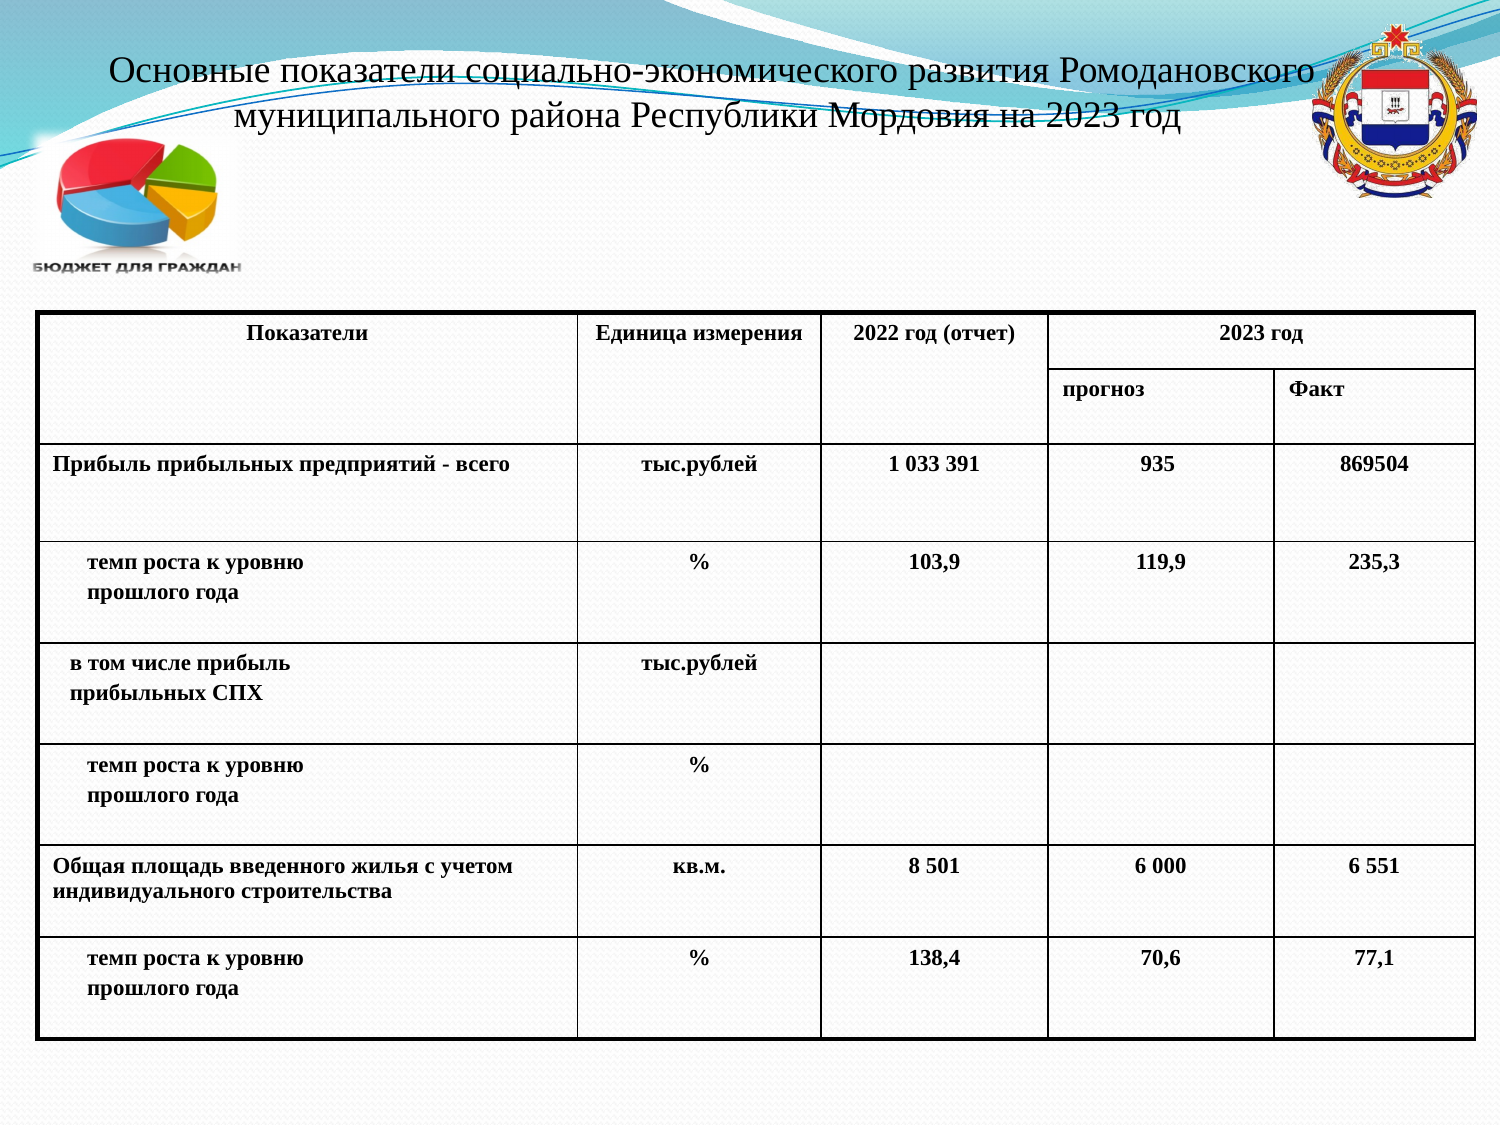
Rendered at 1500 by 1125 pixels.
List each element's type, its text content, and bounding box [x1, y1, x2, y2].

table_header Показатели [40, 315, 577, 443]
table_cell 935 [1049, 445, 1273, 541]
table_cell 235,3 [1275, 542, 1474, 642]
table_cell 8 501 [822, 846, 1047, 936]
table_cell 119,9 [1049, 542, 1273, 642]
table_cell тыс.рублей [578, 445, 820, 541]
table_cell прогноз [1049, 370, 1273, 443]
table_cell 6 000 [1049, 846, 1273, 936]
table_cell темп роста к уровню прошлого года [40, 745, 577, 844]
table_cell % [578, 938, 820, 1037]
table_cell [1275, 644, 1474, 743]
table_cell темп роста к уровню прошлого года [40, 542, 577, 642]
table_cell темп роста к уровню прошлого года [40, 938, 577, 1037]
table_header 2022 год (отчет) [822, 315, 1047, 443]
table_cell [822, 745, 1047, 844]
table_cell [1049, 745, 1273, 844]
table_header Единица измерения [578, 315, 820, 443]
table_cell % [578, 745, 820, 844]
table_cell 6 551 [1275, 846, 1474, 936]
text_box Основные показатели социально-экономического развития Ромодановского муниципального района Республики Мордовия на 2023 год [37, 37, 1303, 143]
table_cell Общая площадь введенного жилья с учетом индивидуального строительства [40, 846, 577, 936]
table_cell кв.м. [578, 846, 820, 936]
table_cell 77,1 [1275, 938, 1474, 1037]
table_cell [822, 644, 1047, 743]
table_cell [1275, 745, 1474, 844]
table_cell % [578, 542, 820, 642]
table_cell 70,6 [1049, 938, 1273, 1037]
table_cell Факт [1275, 370, 1474, 443]
table_header 2023 год [1049, 315, 1474, 368]
picture [1312, 24, 1477, 198]
table_cell Прибыль прибыльных предприятий - всего [40, 445, 577, 541]
picture [24, 124, 250, 282]
table_cell 138,4 [822, 938, 1047, 1037]
table_cell 869504 [1275, 445, 1474, 541]
table_cell в том числе прибыль прибыльных СПХ [40, 644, 577, 743]
table_cell тыс.рублей [578, 644, 820, 743]
table_cell 1 033 391 [822, 445, 1047, 541]
table_cell [1049, 644, 1273, 743]
table_cell 103,9 [822, 542, 1047, 642]
